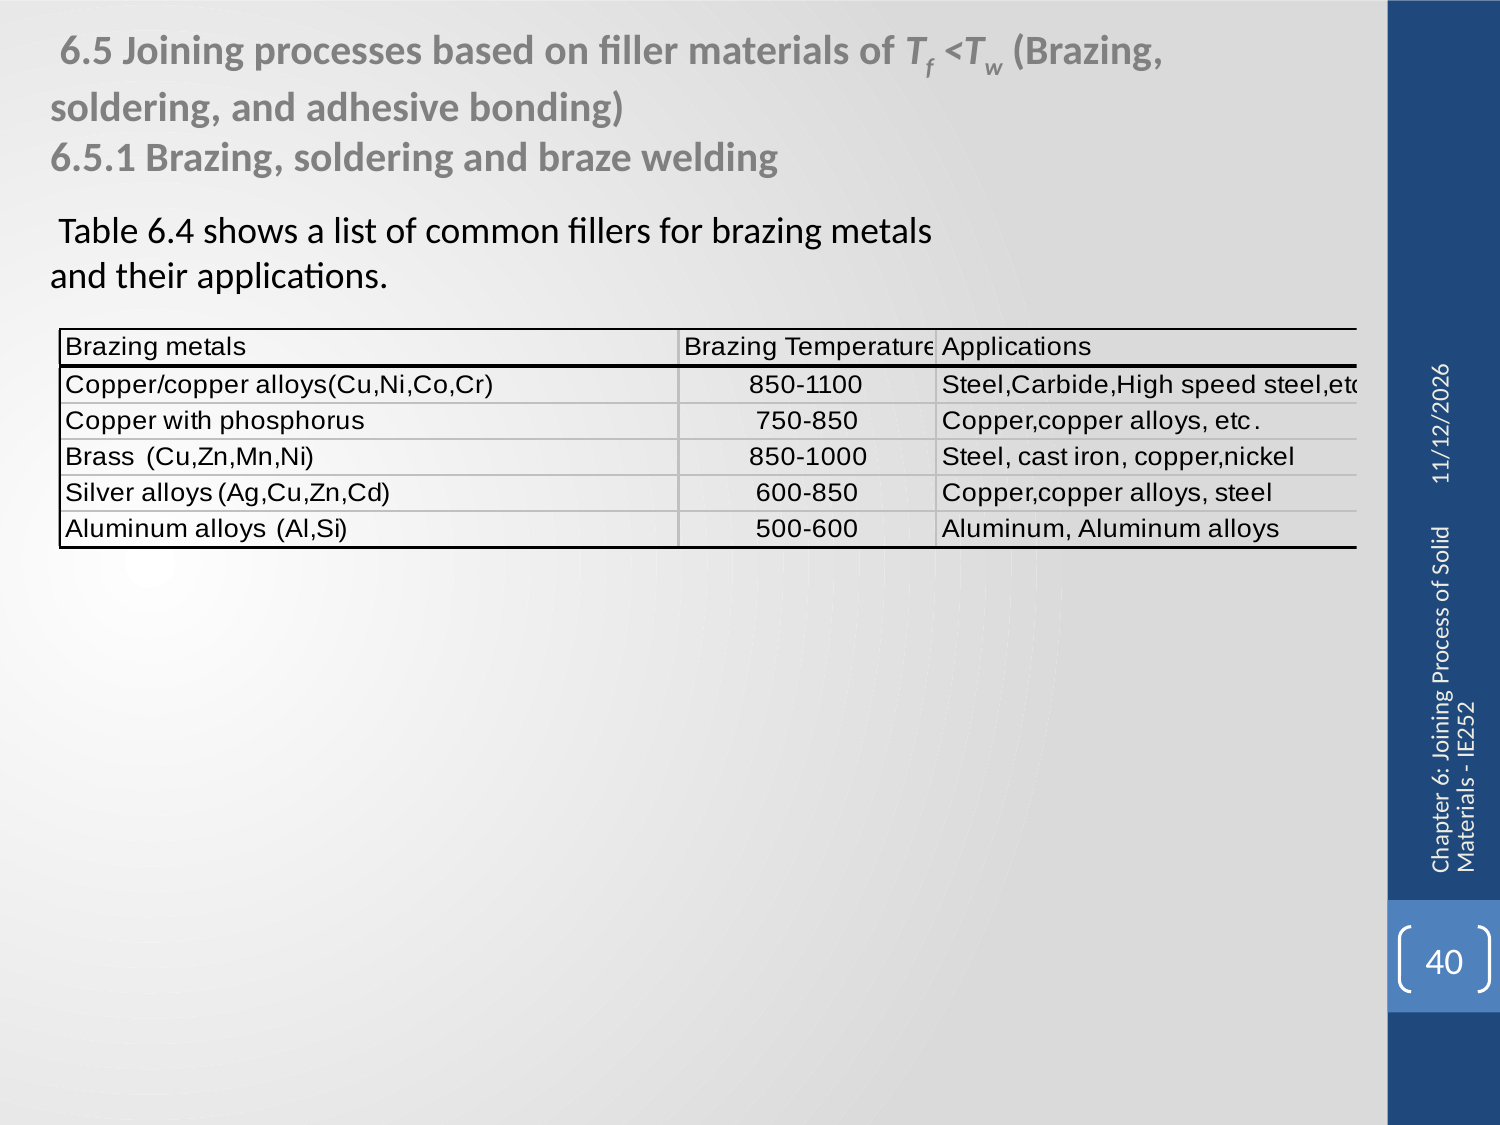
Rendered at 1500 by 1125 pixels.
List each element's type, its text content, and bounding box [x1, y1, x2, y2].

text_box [58, 327, 1360, 551]
footer Chapter 6: Joining Process of Solid Materials - IE252 [1408, 500, 1469, 889]
text_box Table 6.4 shows a list of common fillers for brazing metals and their applications. [35, 199, 1008, 304]
slide_number 40 [1397, 925, 1492, 994]
text_box 6.5 Joining processes based on filler materials of Tf <Tw (Brazing, soldering, and adhesive bonding) 6.5.1 Brazing, soldering and braze welding [35, 93, 1311, 188]
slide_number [1408, 100, 1469, 500]
